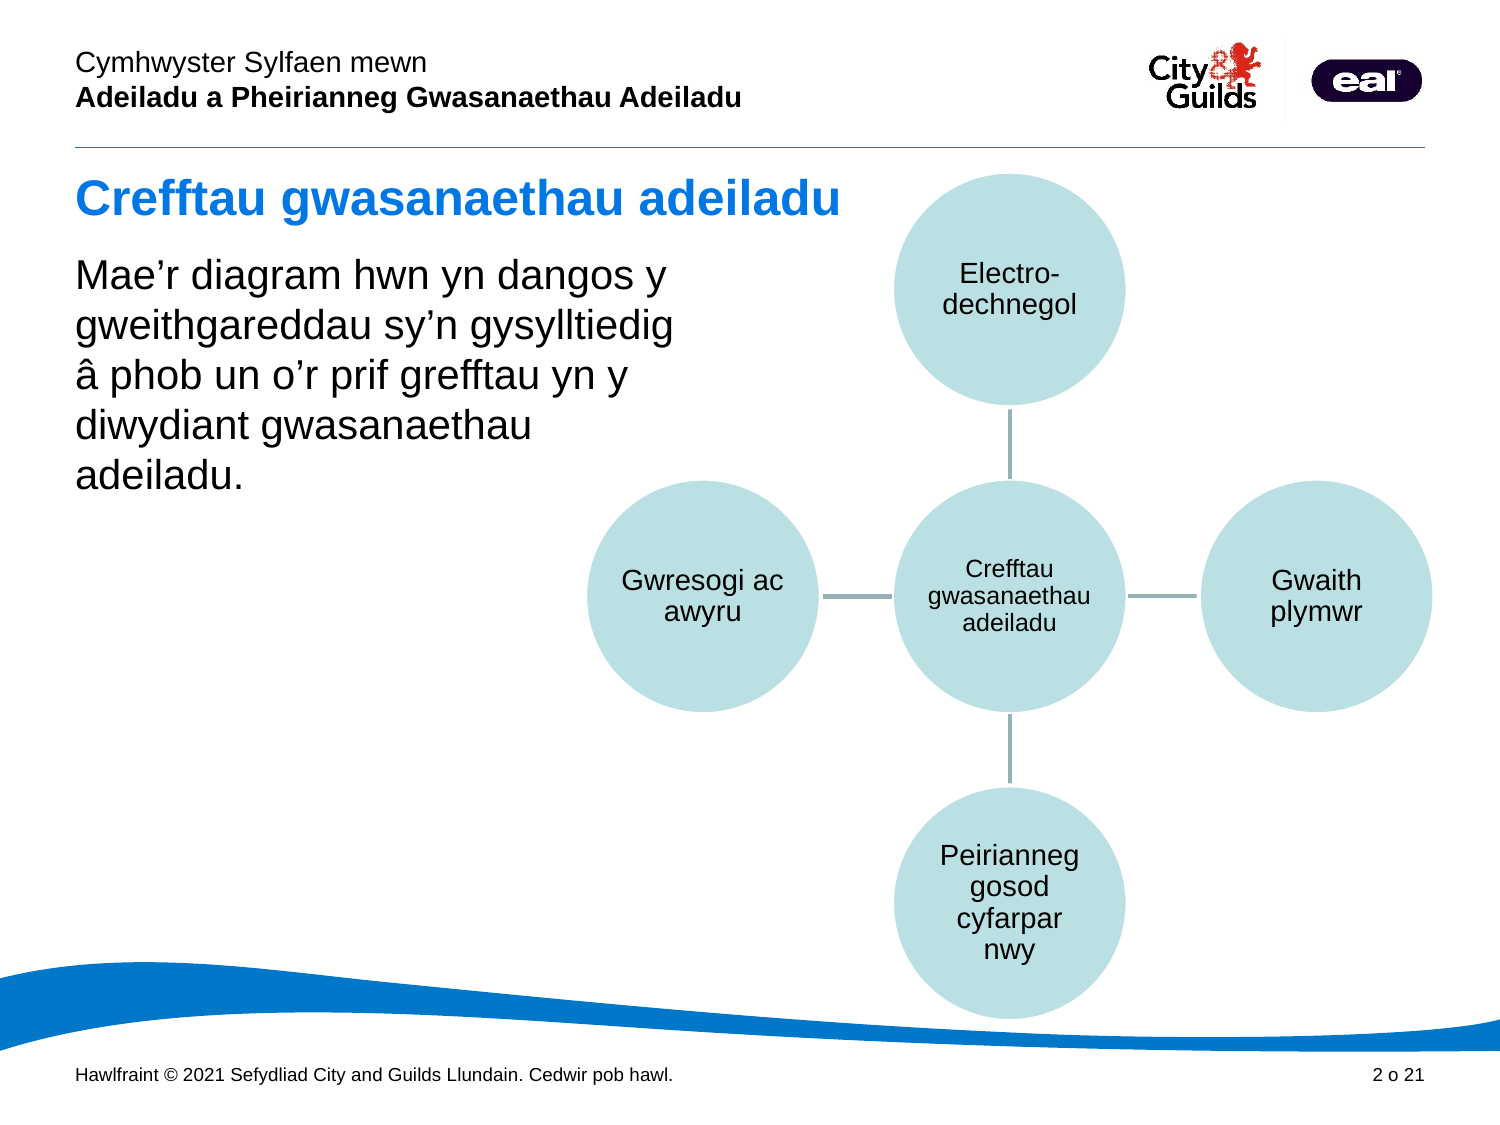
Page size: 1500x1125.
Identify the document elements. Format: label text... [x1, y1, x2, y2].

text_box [418, 168, 1500, 1025]
list Mae’r diagram hwn yn dangos y gweithgareddau sy’n gysylltiedig â phob un o’r prif grefftau yn y diwydiant gwasanaethau adeiladu. [74, 247, 413, 946]
title Crefftau gwasanaethau adeiladu [74, 165, 1426, 229]
picture [1149, 38, 1422, 121]
